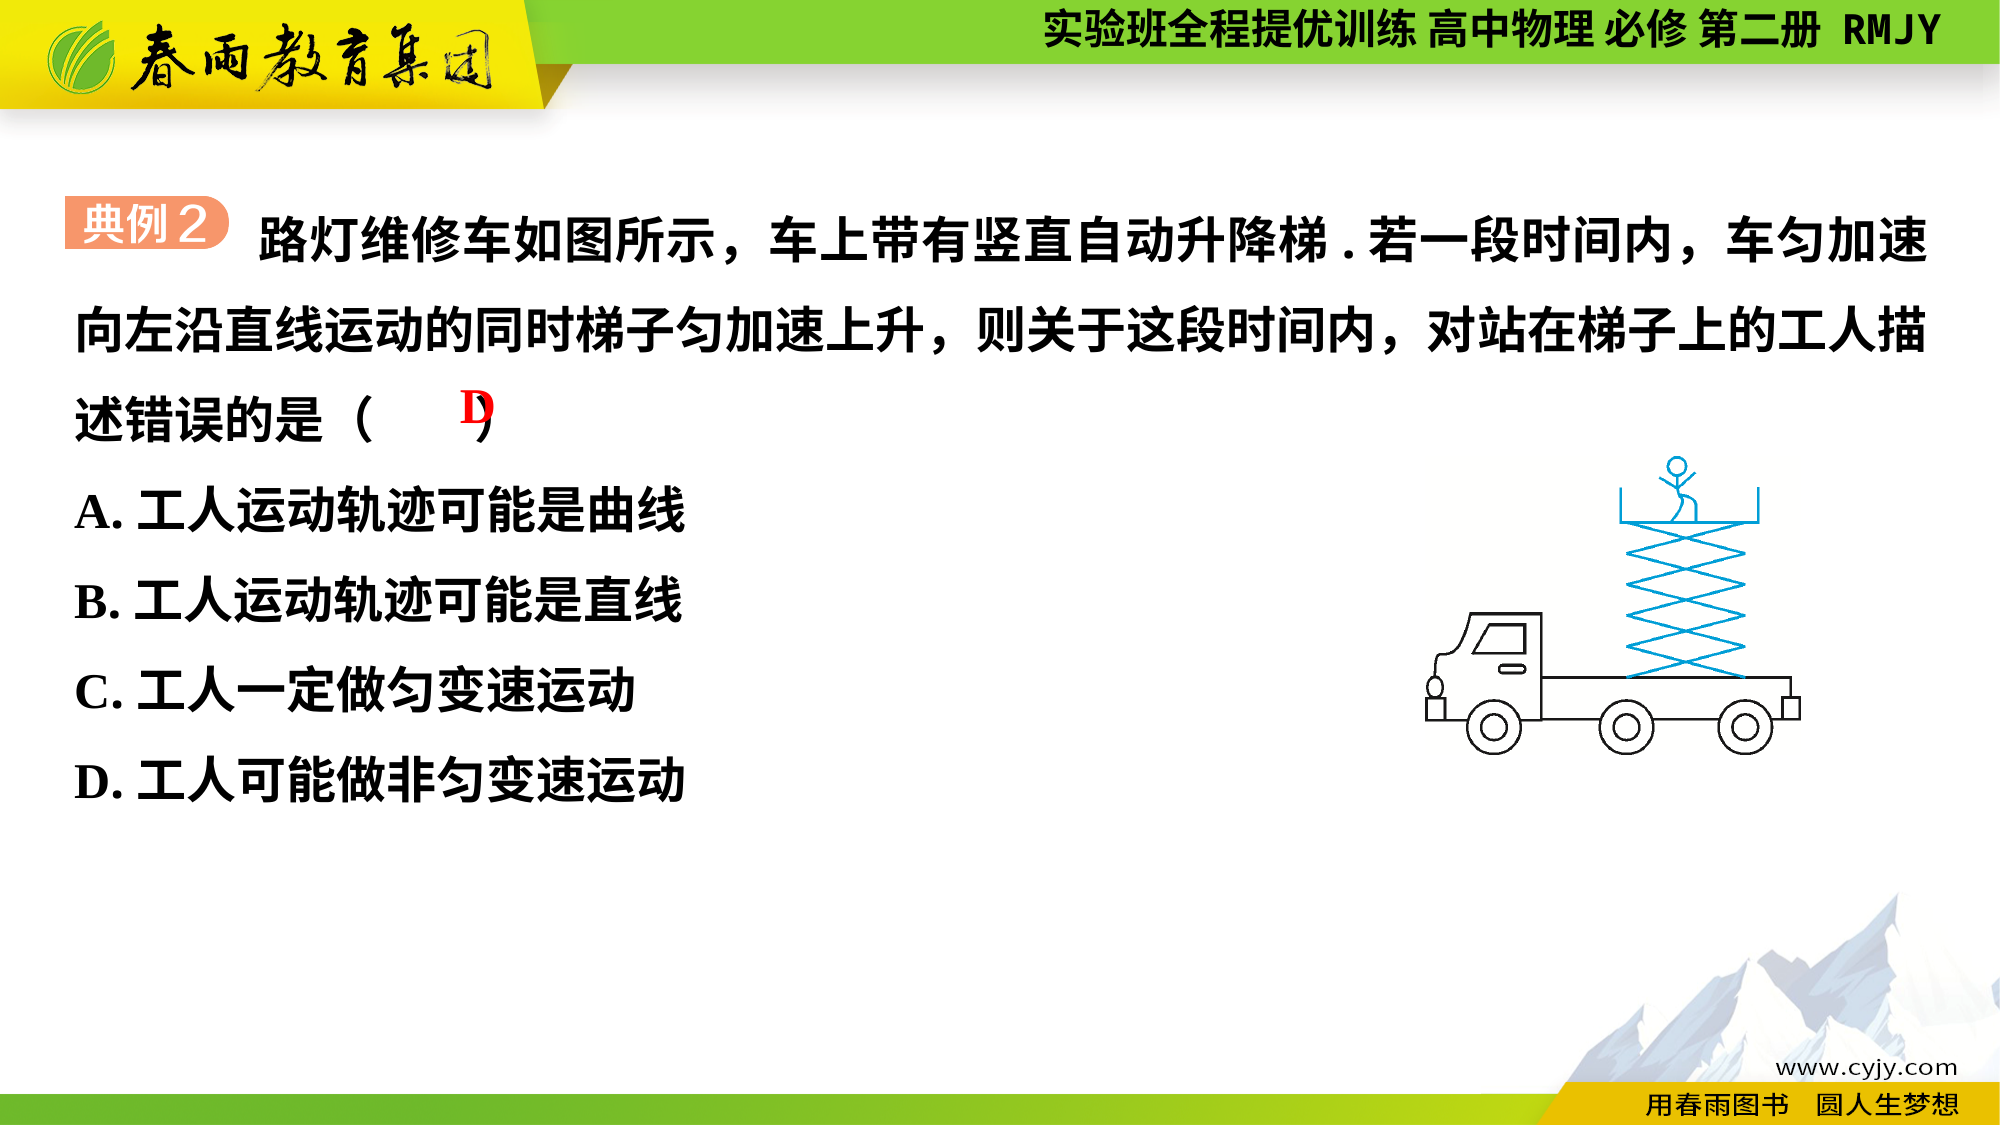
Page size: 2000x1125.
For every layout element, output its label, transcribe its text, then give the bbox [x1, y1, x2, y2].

text_box D [445, 366, 511, 441]
list 路灯维修车如图所示，车上带有竖直自动升降梯.若一段时间内，车匀加速向左沿直线运动的同时梯子匀加速上升，则关于这段时间内，对站在梯子上的工人描述错误的是（ ） A.工人运动轨迹可能是曲线 B.工人运动轨迹可能是直线 C.工人一定做匀变速运动 D.工人可能做非匀变速运动 [59, 171, 1944, 823]
picture [0, 0, 2000, 1125]
